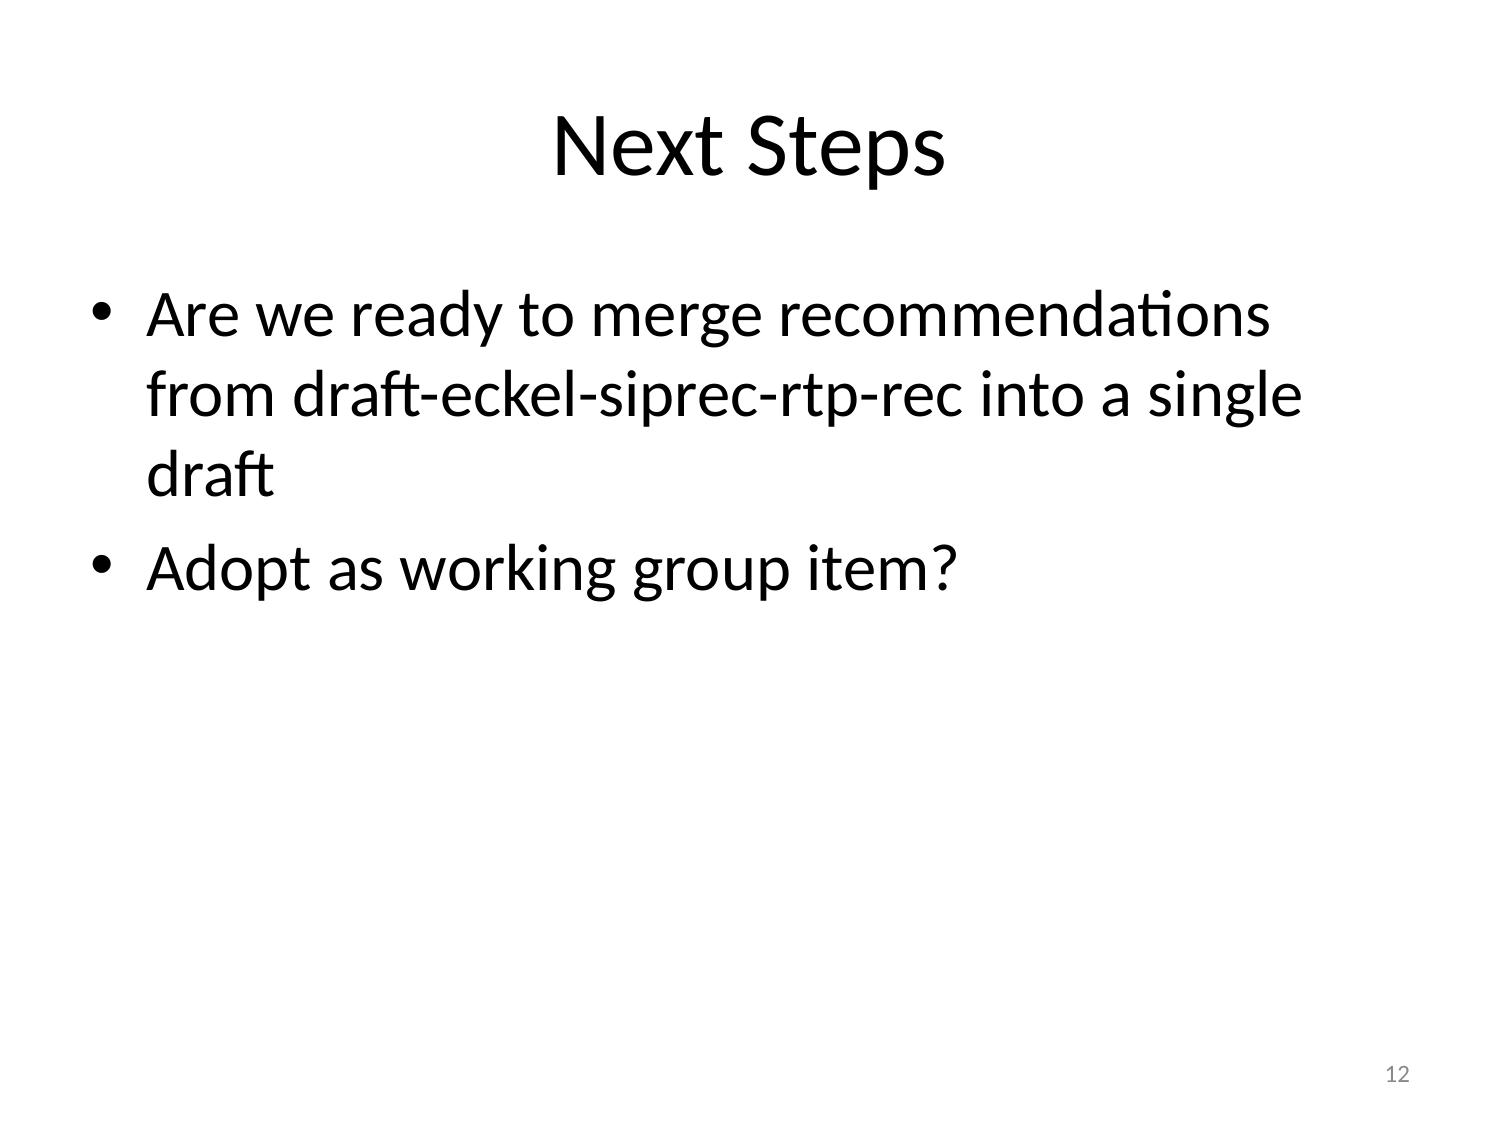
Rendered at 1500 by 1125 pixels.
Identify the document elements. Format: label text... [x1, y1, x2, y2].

slide_number 12 [1074, 1042, 1425, 1103]
title Next Steps [75, 45, 1425, 233]
list Are we ready to merge recommendations from draft-eckel-siprec-rtp-rec into a single draft Adopt as working group item? [75, 262, 1425, 1005]
